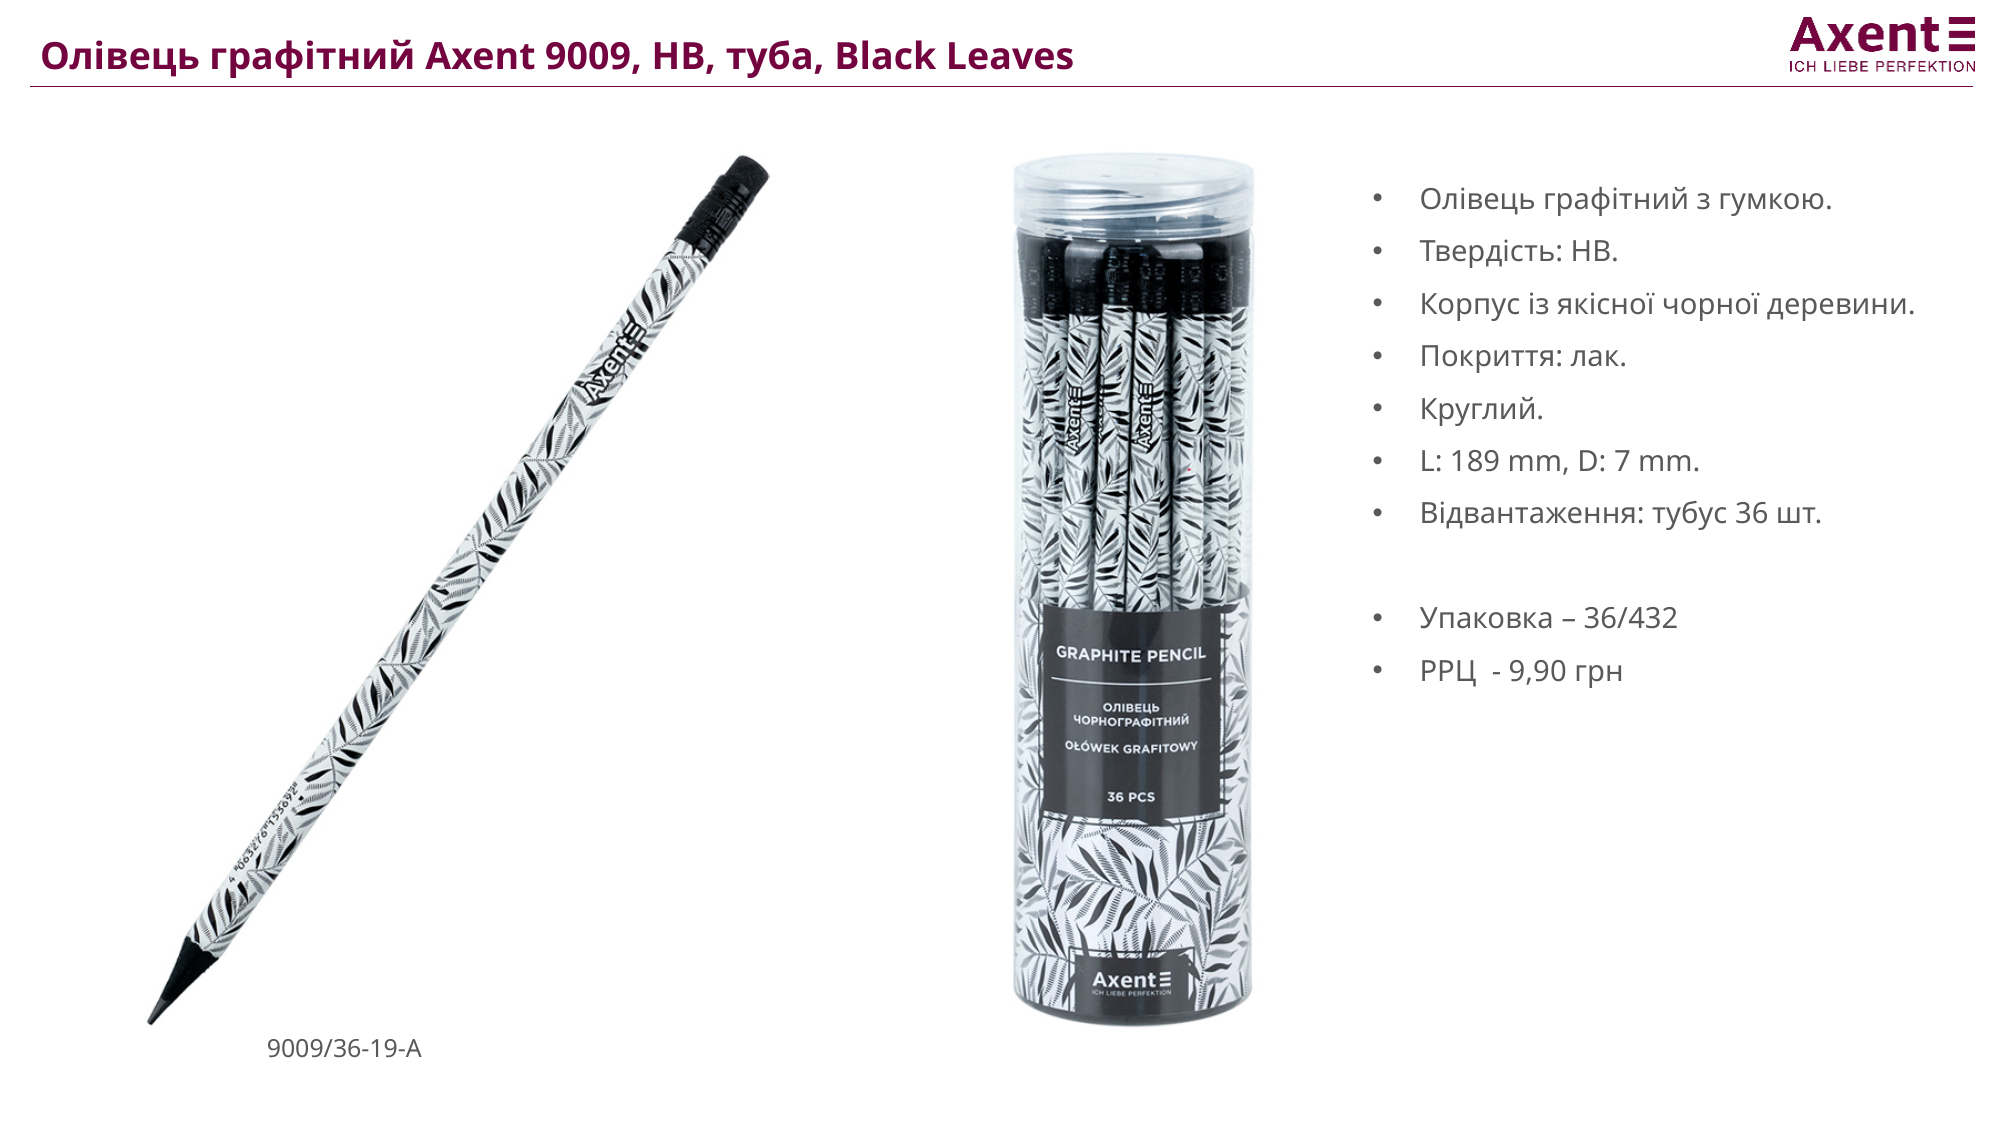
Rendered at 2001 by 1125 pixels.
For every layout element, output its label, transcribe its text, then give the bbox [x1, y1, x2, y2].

picture [999, 146, 1261, 1033]
text_box 9009/36-19-A [252, 1034, 438, 1070]
text_box Олівець графітний з гумкою. Твердість: HB. Корпус із якісної чорної деревини. Покриття: лак. Круглий. L: 189 mm, D: 7 mm. Відвантаження: тубус 36 шт. Упаковка – 36/432 РРЦ - 9,90 грн [1357, 155, 2000, 747]
picture [14, 148, 901, 1034]
text_box Олівець графітний Axent 9009, HB, туба, Black Leaves [25, 2, 1240, 85]
picture [1790, 17, 1975, 73]
